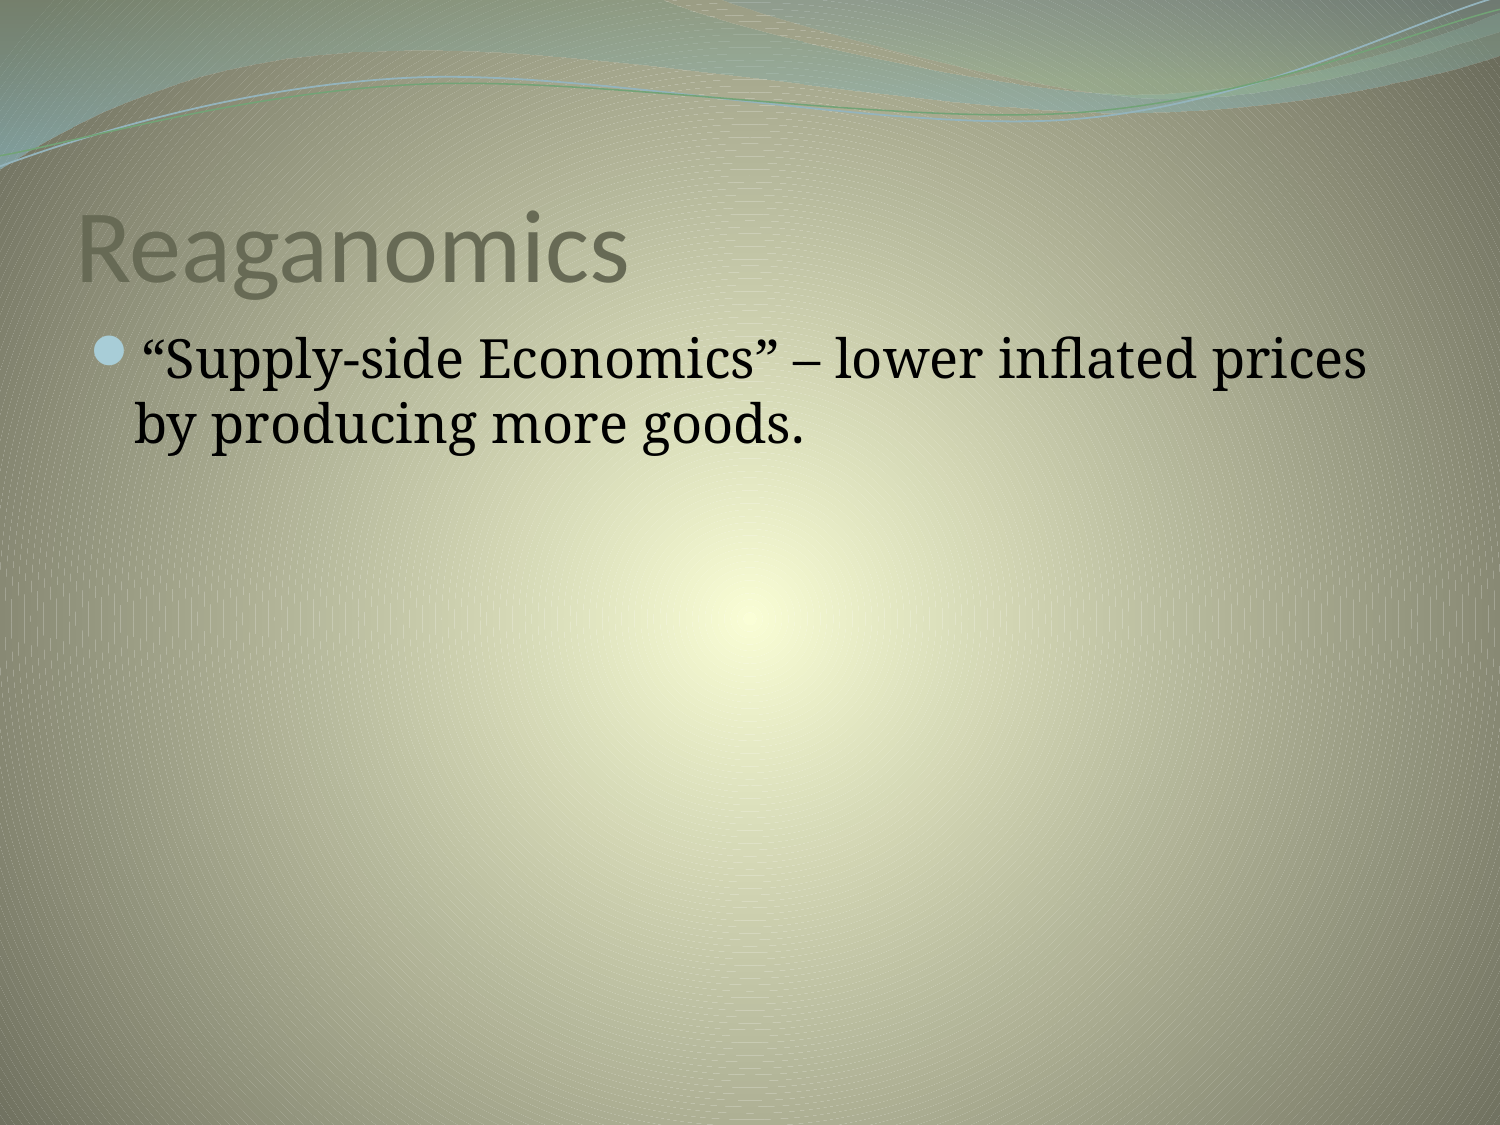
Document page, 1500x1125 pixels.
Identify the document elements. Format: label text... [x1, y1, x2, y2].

list “Supply-side Economics” – lower inflated prices by producing more goods. [75, 317, 1425, 1038]
title Reaganomics [75, 115, 1425, 303]
